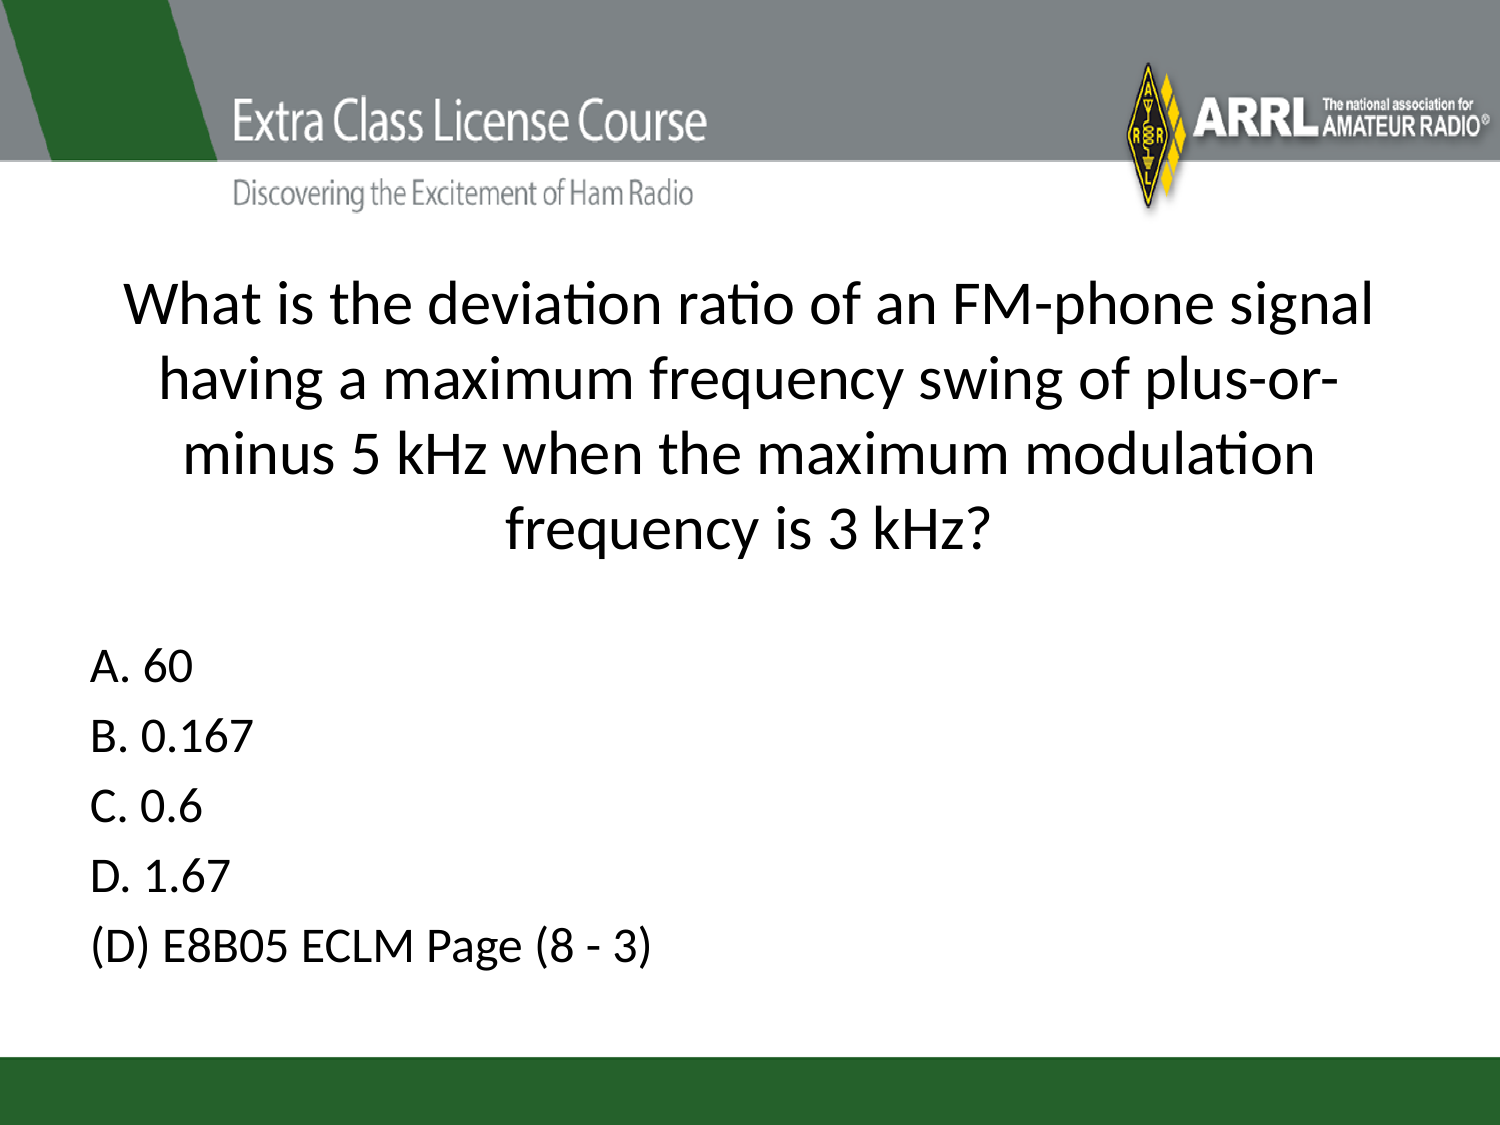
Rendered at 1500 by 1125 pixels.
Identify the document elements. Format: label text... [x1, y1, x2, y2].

title What is the deviation ratio of an FM-phone signal having a maximum frequency swing of plus-or-minus 5 kHz when the maximum modulation frequency is 3 kHz? [75, 254, 1425, 435]
list A. 60 B. 0.167 C. 0.6 D. 1.67 (D) E8B05 ECLM Page (8 - 3) [75, 624, 1425, 988]
picture [0, 0, 1500, 1125]
